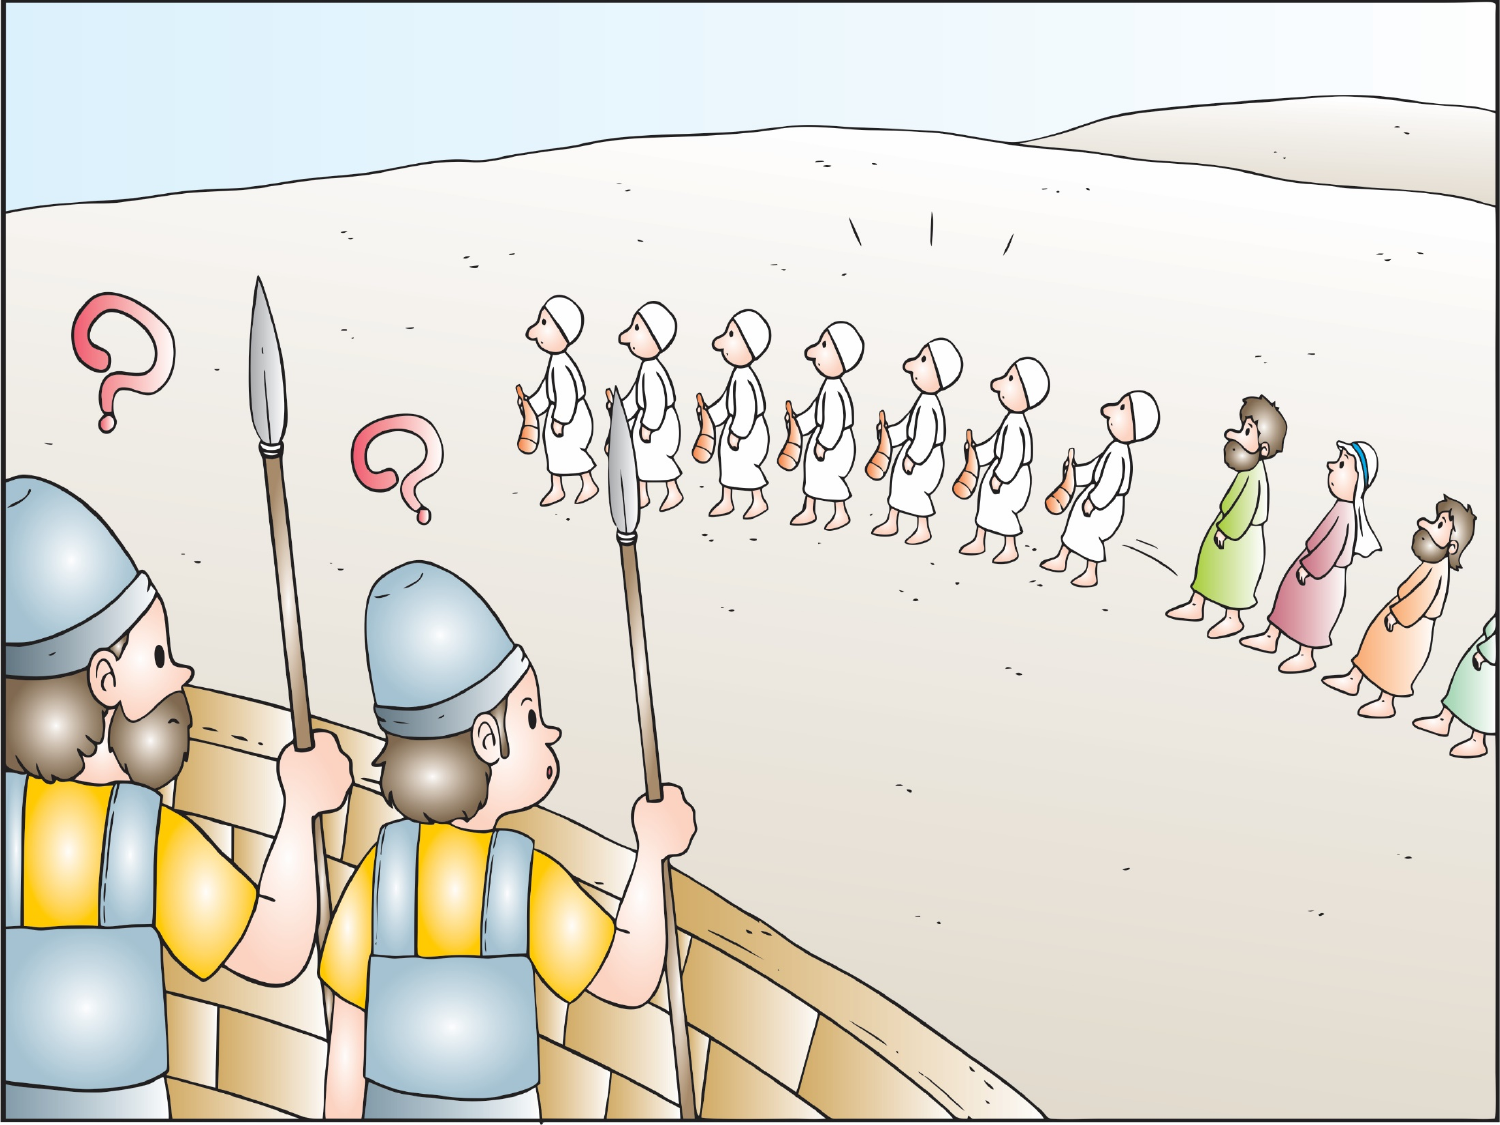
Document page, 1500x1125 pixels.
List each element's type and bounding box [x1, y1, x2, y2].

list [0, 0, 1500, 1125]
